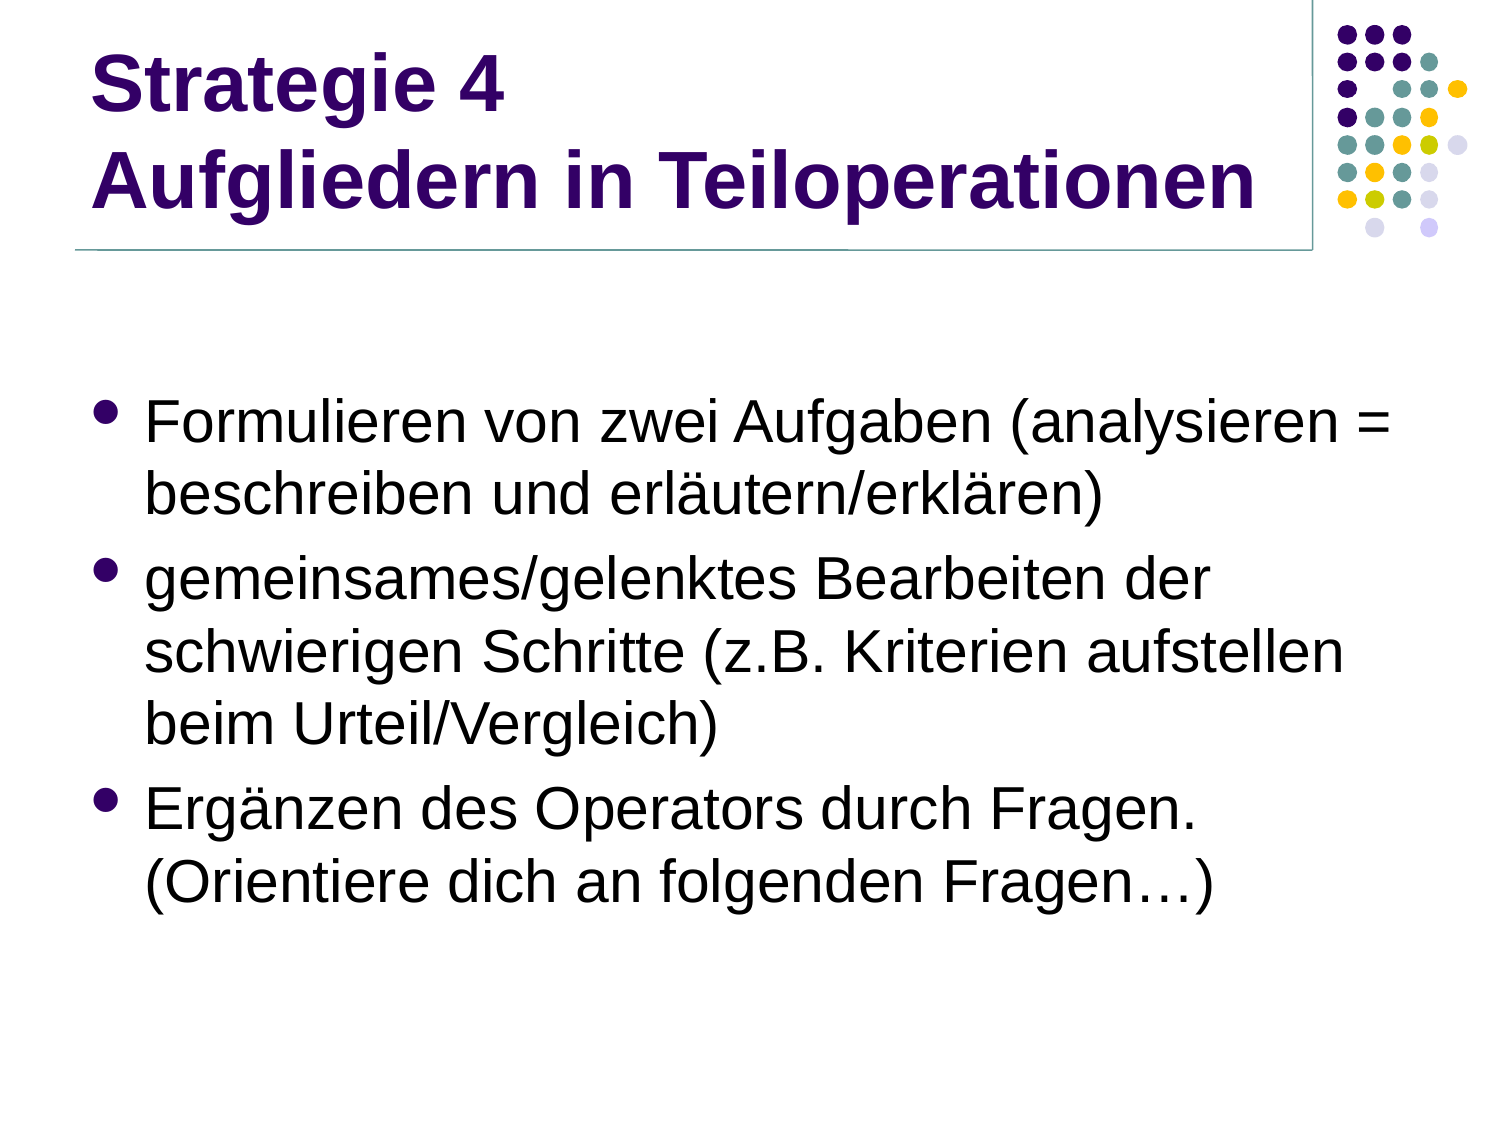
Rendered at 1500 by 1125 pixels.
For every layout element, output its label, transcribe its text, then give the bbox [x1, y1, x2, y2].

list Formulieren von zwei Aufgaben (analysieren = beschreiben und erläutern/erklären) gemeinsames/gelenktes Bearbeiten der schwierigen Schritte (z.B. Kriterien aufstellen beim Urteil/Vergleich) Ergänzen des Operators durch Fragen. (Orientiere dich an folgenden Fragen…) [75, 373, 1425, 926]
title Strategie 4 Aufgliedern in Teiloperationen [75, 20, 1313, 233]
